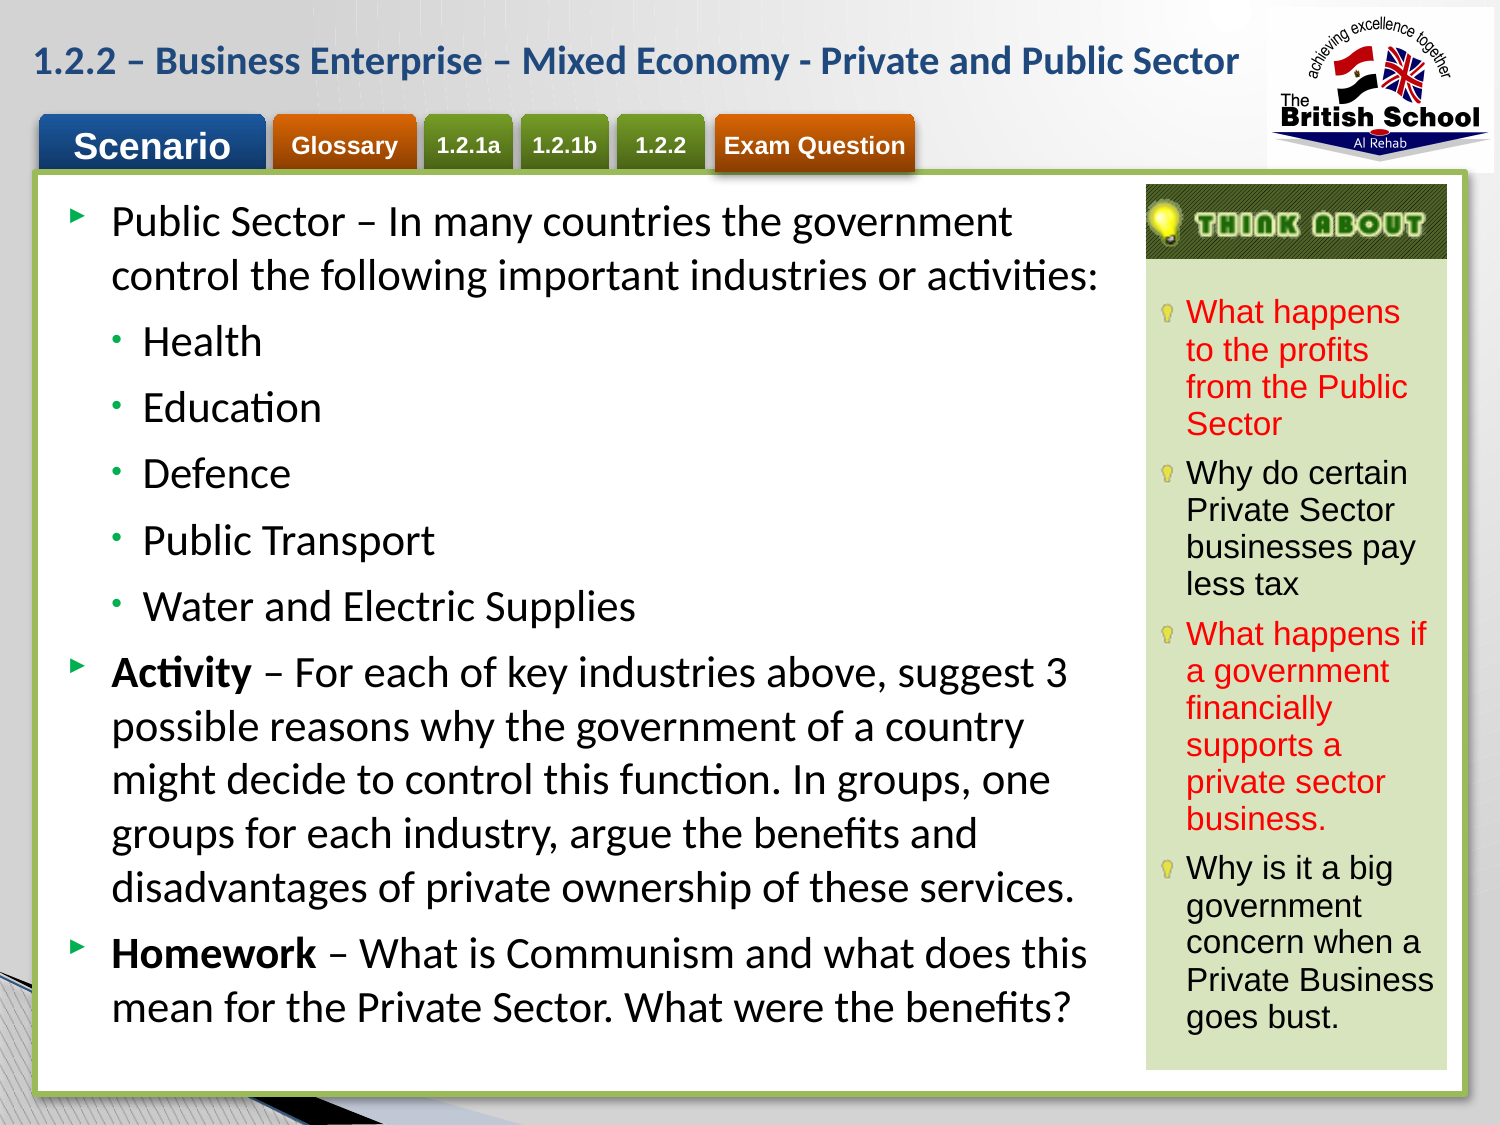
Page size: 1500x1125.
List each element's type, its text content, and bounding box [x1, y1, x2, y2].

table_cell What happens to the profits from the Public Sector Why do certain Private Sector businesses pay less tax What happens if a government financially supports a private sector business. Why is it a big government concern when a Private Business goes bust. [1146, 259, 1447, 1070]
picture [1157, 622, 1177, 646]
table_header [1146, 184, 1447, 259]
title 1.2.2 – Business Enterprise – Mixed Economy - Private and Public Sector [17, 7, 1270, 110]
picture [1157, 856, 1177, 881]
text_box Public Sector – In many countries the government control the following important industries or activities: Health Education Defence Public Transport Water and Electric Supplies Activity – For each of key industries above, suggest 3 possible reasons why the government of a country might decide to control this function. In groups, one groups for each industry, argue the benefits and disadvantages of private ownership of these services. Homework – What is Communism and what does this mean for the Private Sector. What were the benefits? [53, 184, 1129, 894]
picture [1267, 7, 1495, 173]
picture [1157, 461, 1177, 485]
picture [281, 1114, 303, 1125]
picture [1157, 300, 1177, 325]
picture [1145, 195, 1430, 253]
